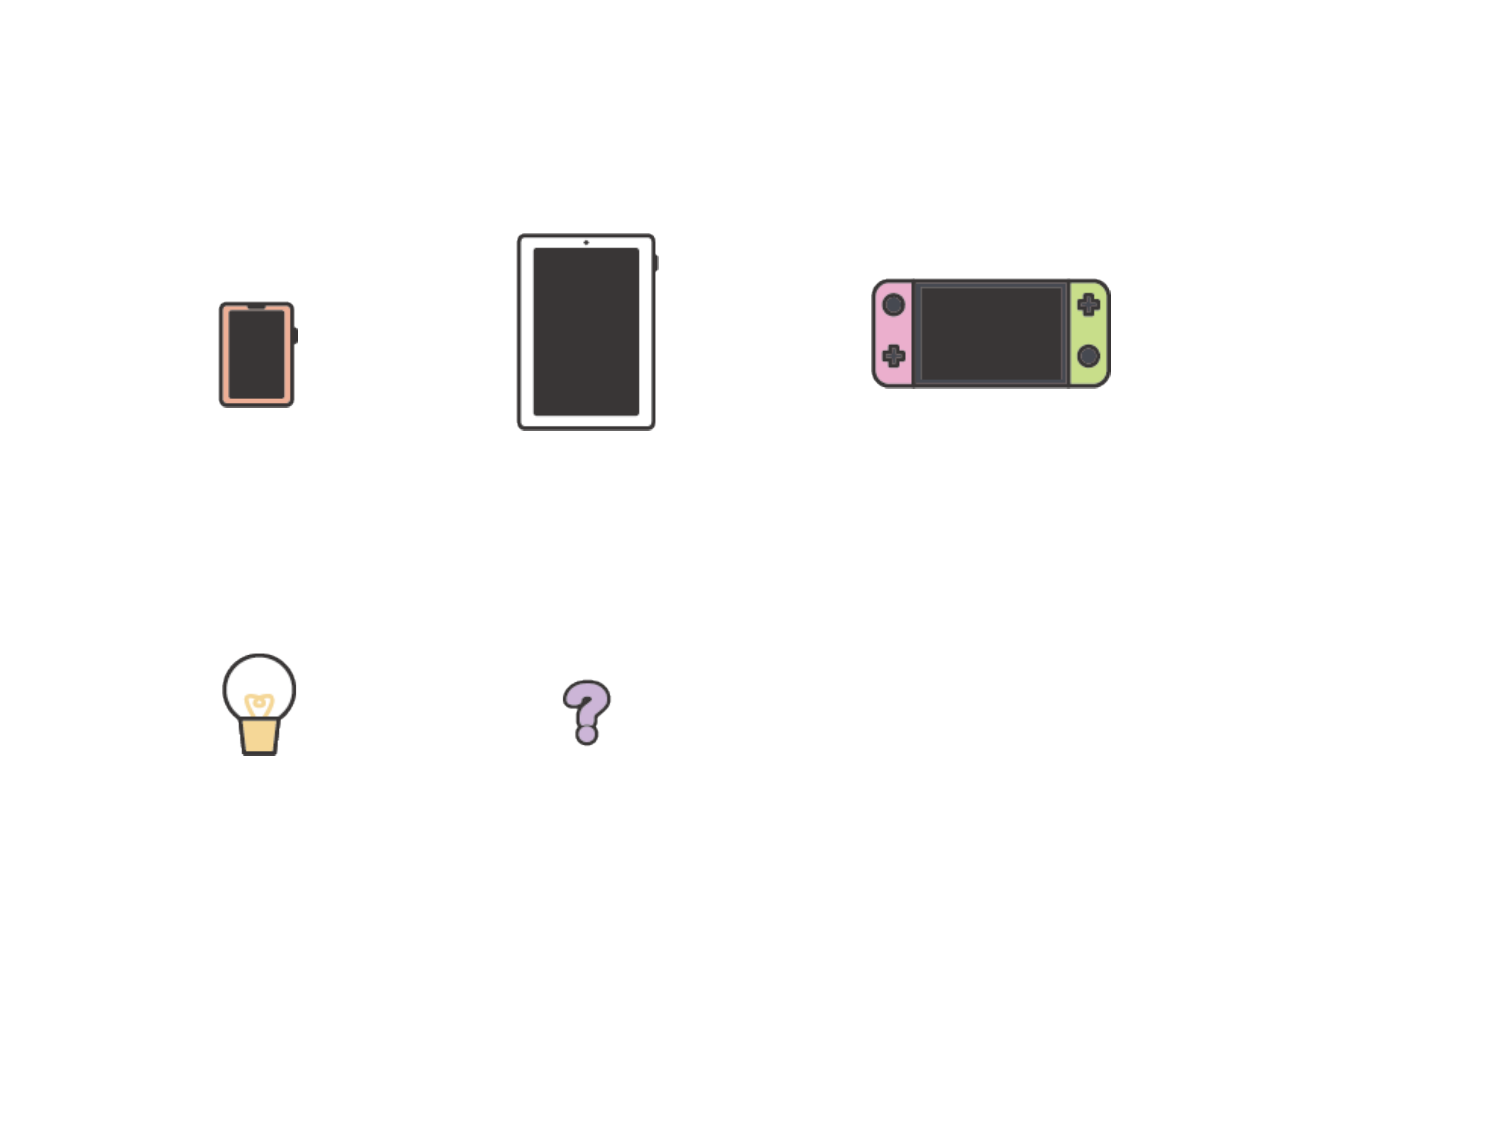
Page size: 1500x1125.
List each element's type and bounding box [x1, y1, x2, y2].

picture [222, 651, 299, 756]
picture [515, 233, 659, 431]
picture [560, 675, 615, 756]
picture [218, 301, 299, 409]
picture [871, 278, 1111, 389]
